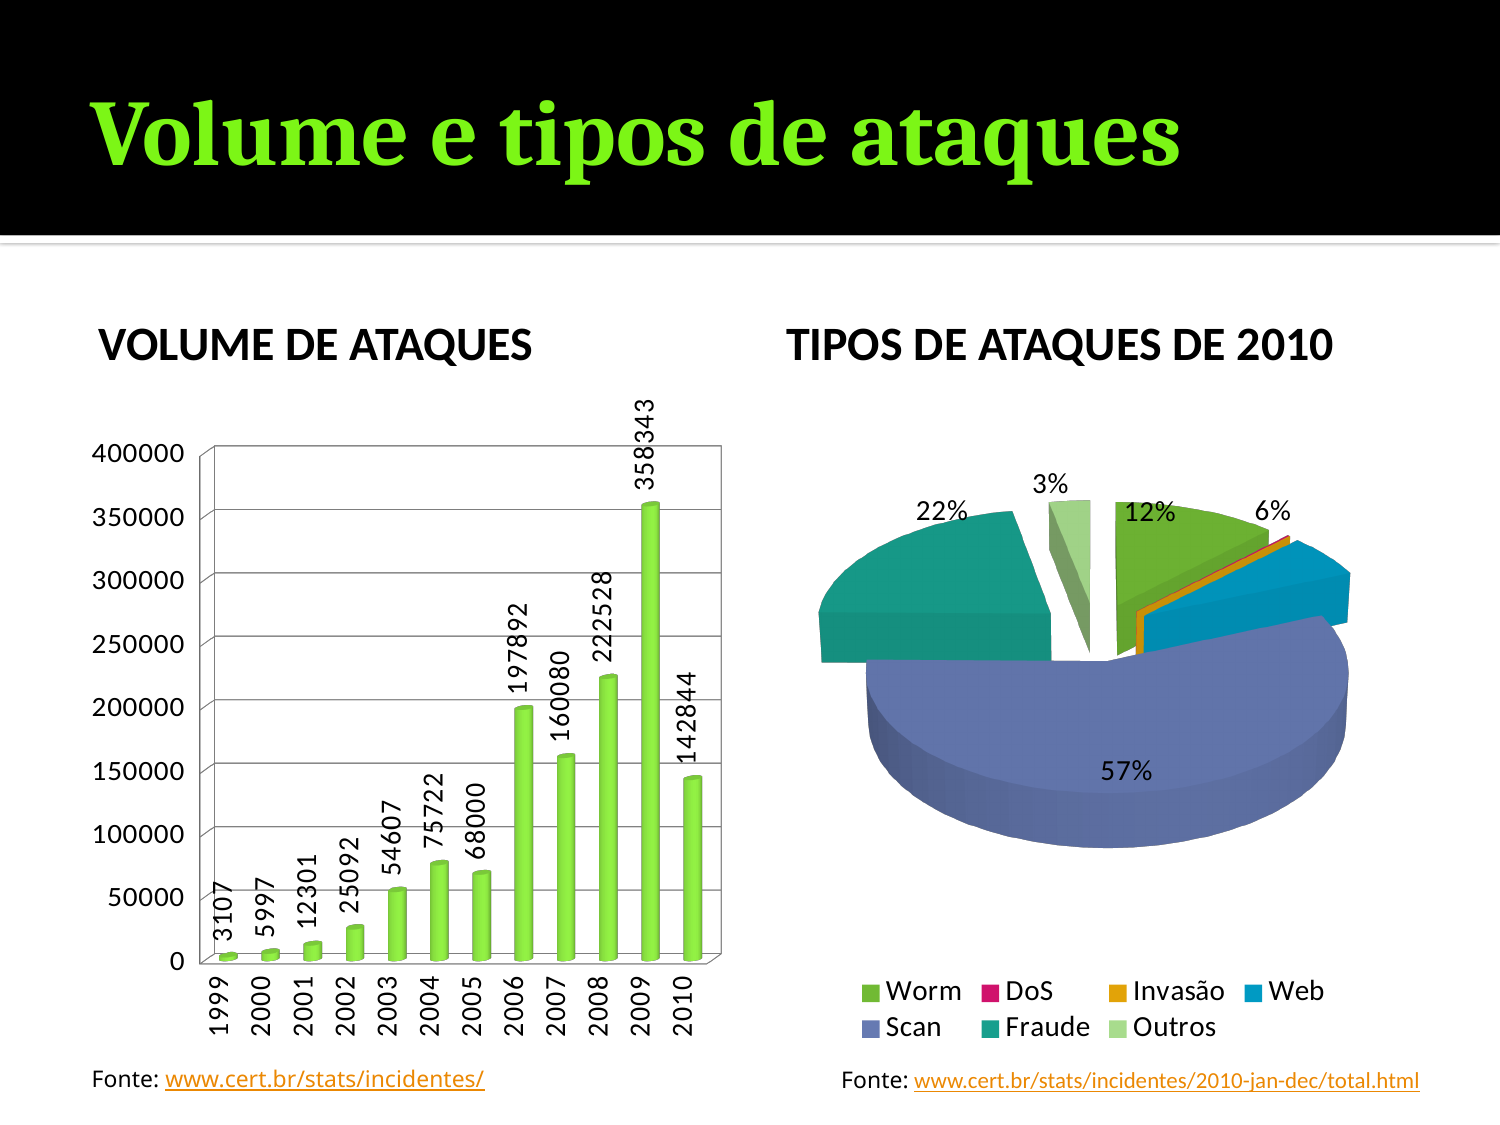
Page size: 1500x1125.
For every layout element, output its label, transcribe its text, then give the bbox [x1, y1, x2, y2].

list Tipos de ataques de 2010 [761, 278, 1425, 396]
chart [761, 401, 1425, 1050]
text_box Fonte: www.cert.br/stats/incidentes/2010-jan-dec/total.html [826, 1058, 1436, 1101]
text_box Fonte: www.cert.br/stats/incidentes/ [76, 1057, 500, 1103]
list Volume de ataques [75, 278, 738, 396]
title Volume e tipos de ataques [75, 24, 1425, 231]
chart [74, 401, 738, 1050]
